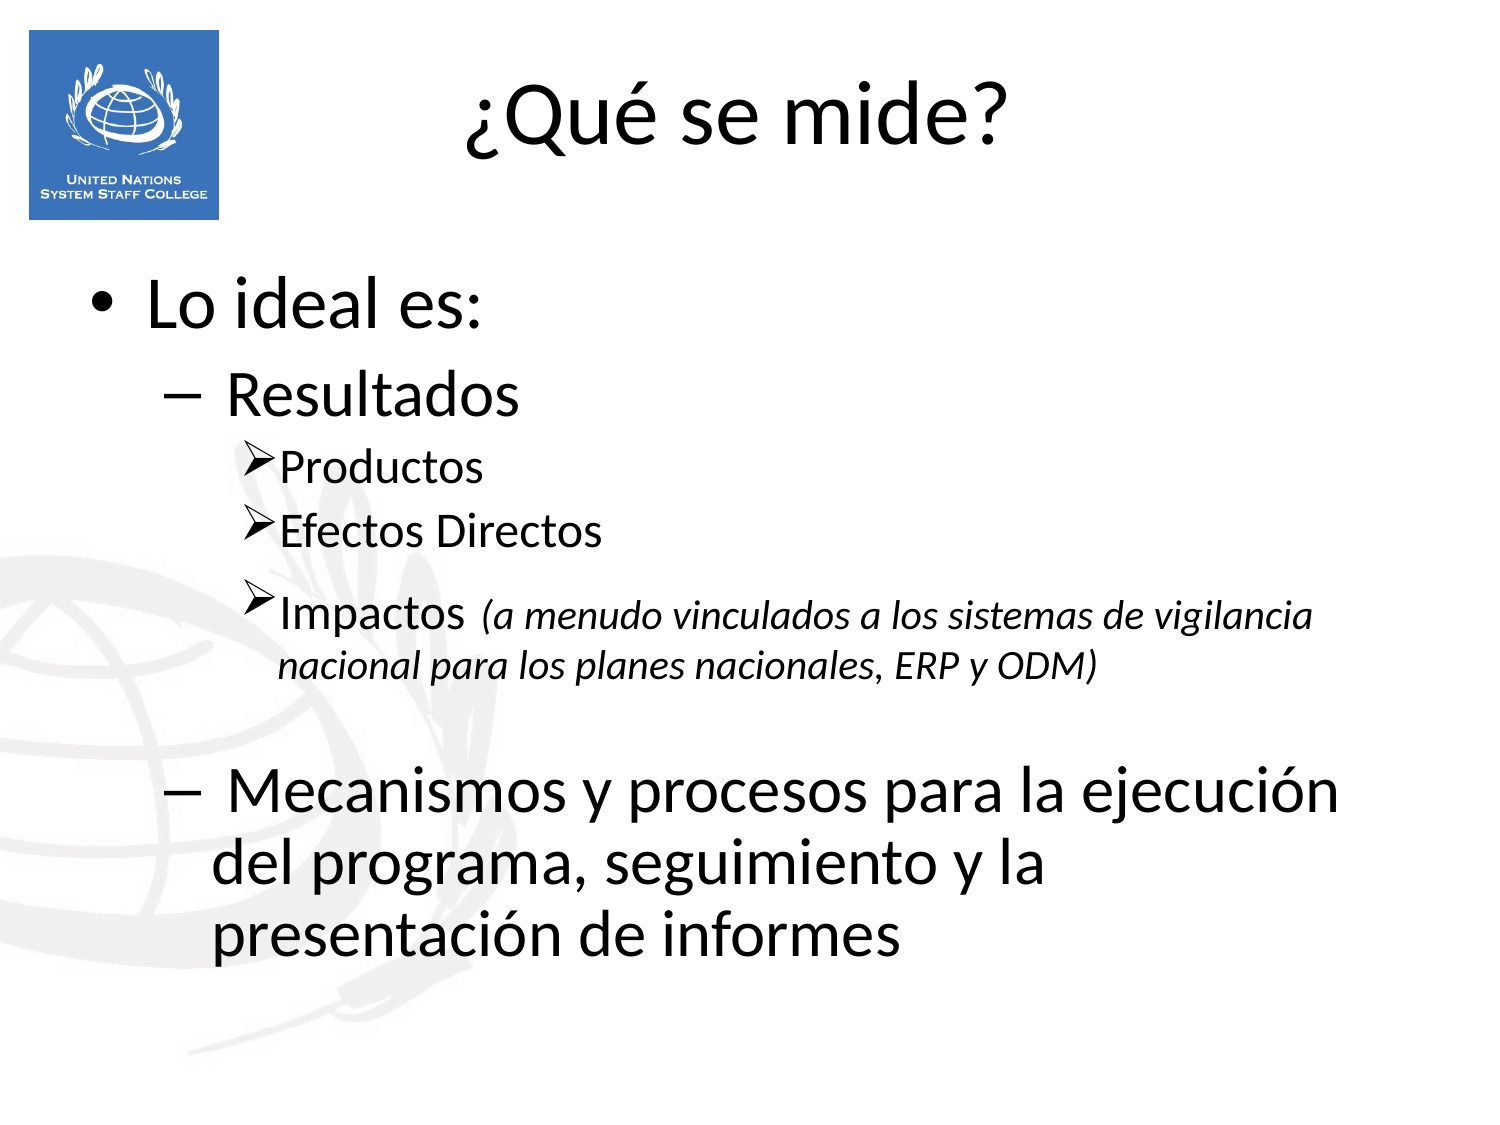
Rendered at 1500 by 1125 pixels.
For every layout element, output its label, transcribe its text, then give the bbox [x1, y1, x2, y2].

picture [29, 30, 219, 220]
text_box ¿Qué se mide? [74, 45, 1425, 233]
text_box Lo ideal es: Resultados Productos Efectos Directos Impactos (a menudo vinculados a los sistemas de vigilancia nacional para los planes nacionales, ERP y ODM) Mecanismos y procesos para la ejecución del programa, seguimiento y la presentación de informes [74, 256, 1425, 1000]
